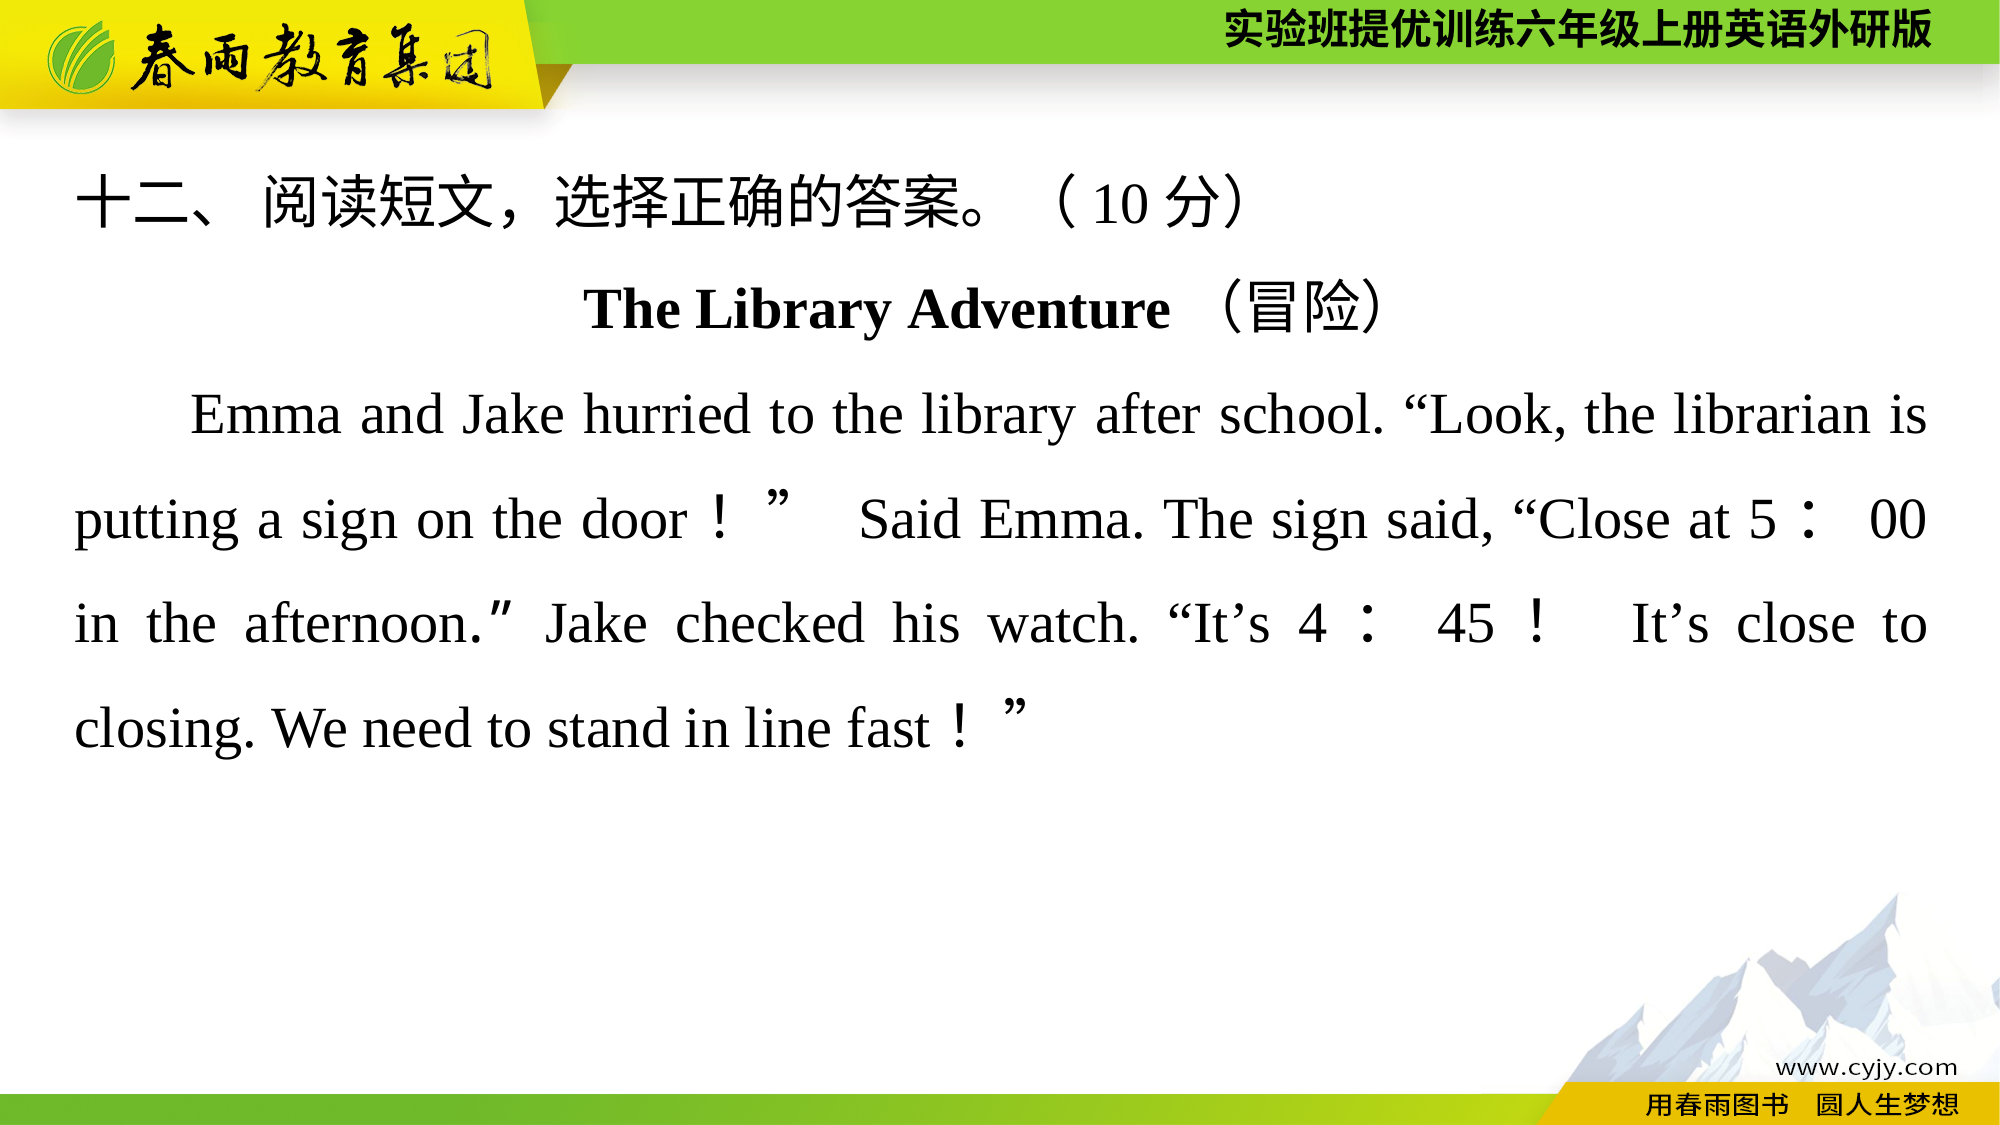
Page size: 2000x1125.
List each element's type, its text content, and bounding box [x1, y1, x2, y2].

picture [0, 0, 2000, 1125]
list 十二、 阅读短文，选择正确的答案。（10分） The Library Adventure（冒险） Emma and Jake hurried to the library after school. “Look, the librarian is putting a sign on the door！” Said Emma. The sign said, “Close at 5：00 in the afternoon.” Jake checked his watch. “It’s 4：45！ It’s close to closing. We need to stand in line fast！” [59, 122, 1944, 761]
